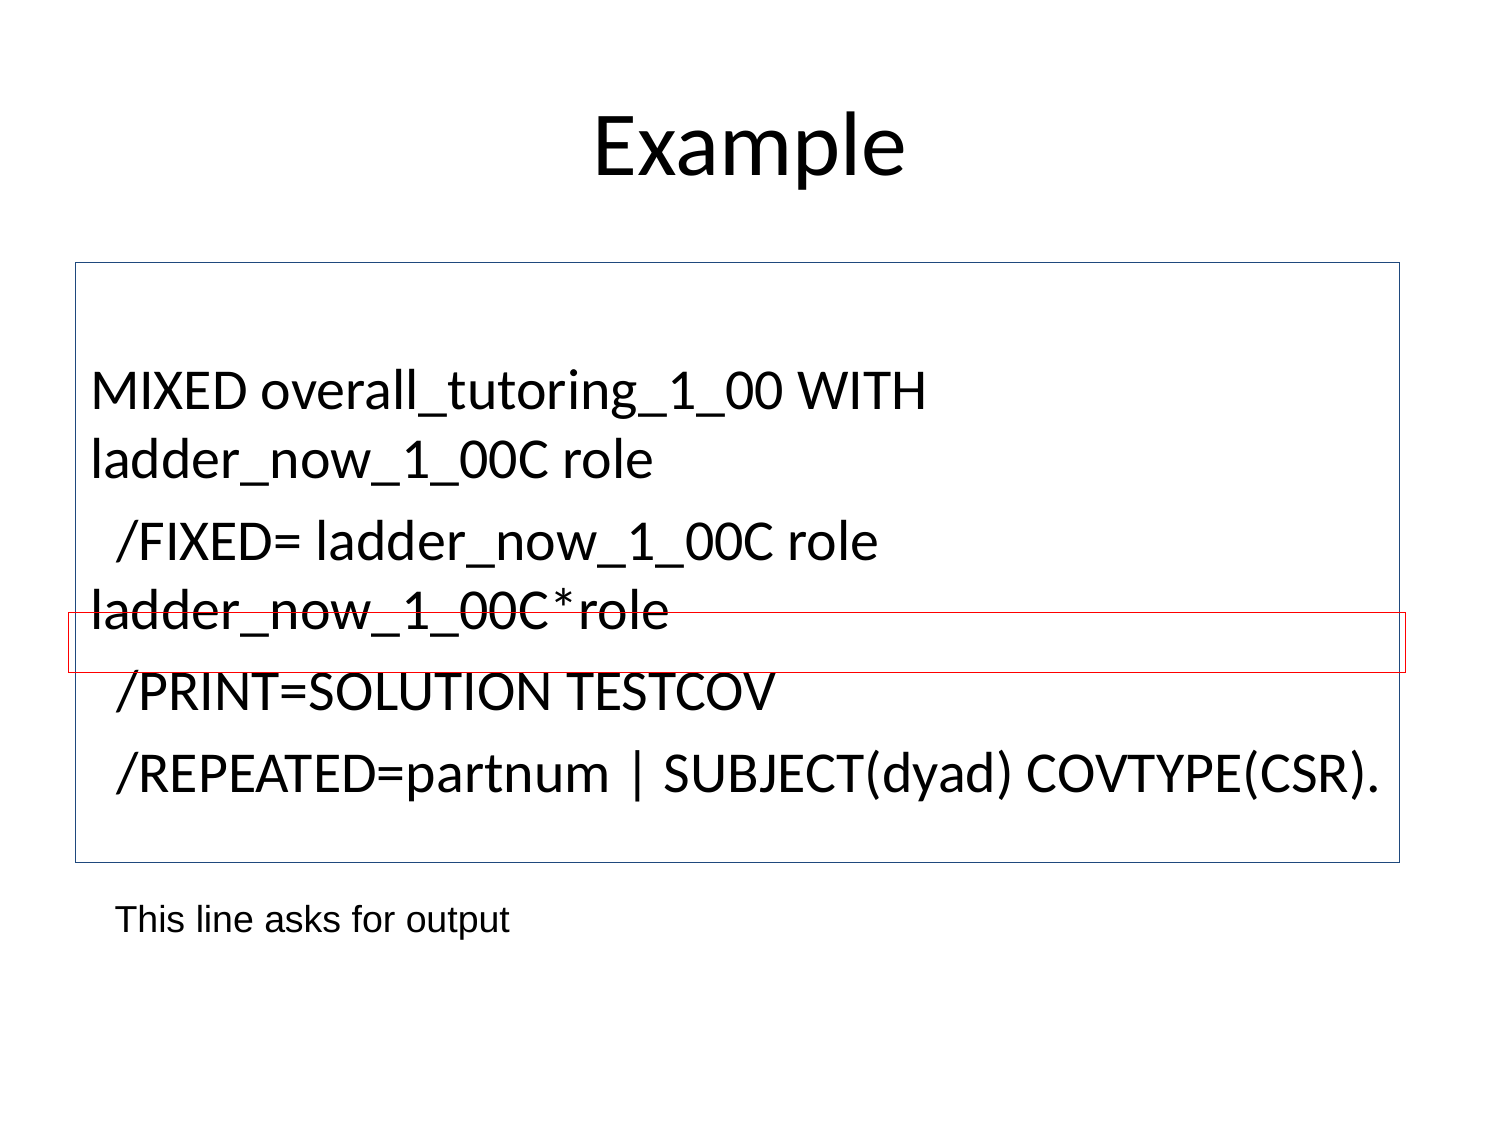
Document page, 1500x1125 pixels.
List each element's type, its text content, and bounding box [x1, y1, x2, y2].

list MIXED overall_tutoring_1_00 WITH ladder_now_1_00C role /FIXED= ladder_now_1_00C role ladder_now_1_00C*role /PRINT=SOLUTION TESTCOV /REPEATED=partnum | SUBJECT(dyad) COVTYPE(CSR). [75, 673, 1400, 863]
title Example [75, 45, 1425, 233]
list MIXED overall_tutoring_1_00 WITH ladder_now_1_00C role /FIXED= ladder_now_1_00C role ladder_now_1_00C*role /PRINT=SOLUTION TESTCOV /REPEATED=partnum | SUBJECT(dyad) COVTYPE(CSR). [75, 262, 1400, 612]
text_box This line asks for output [99, 887, 1225, 948]
text_box [68, 612, 1406, 673]
